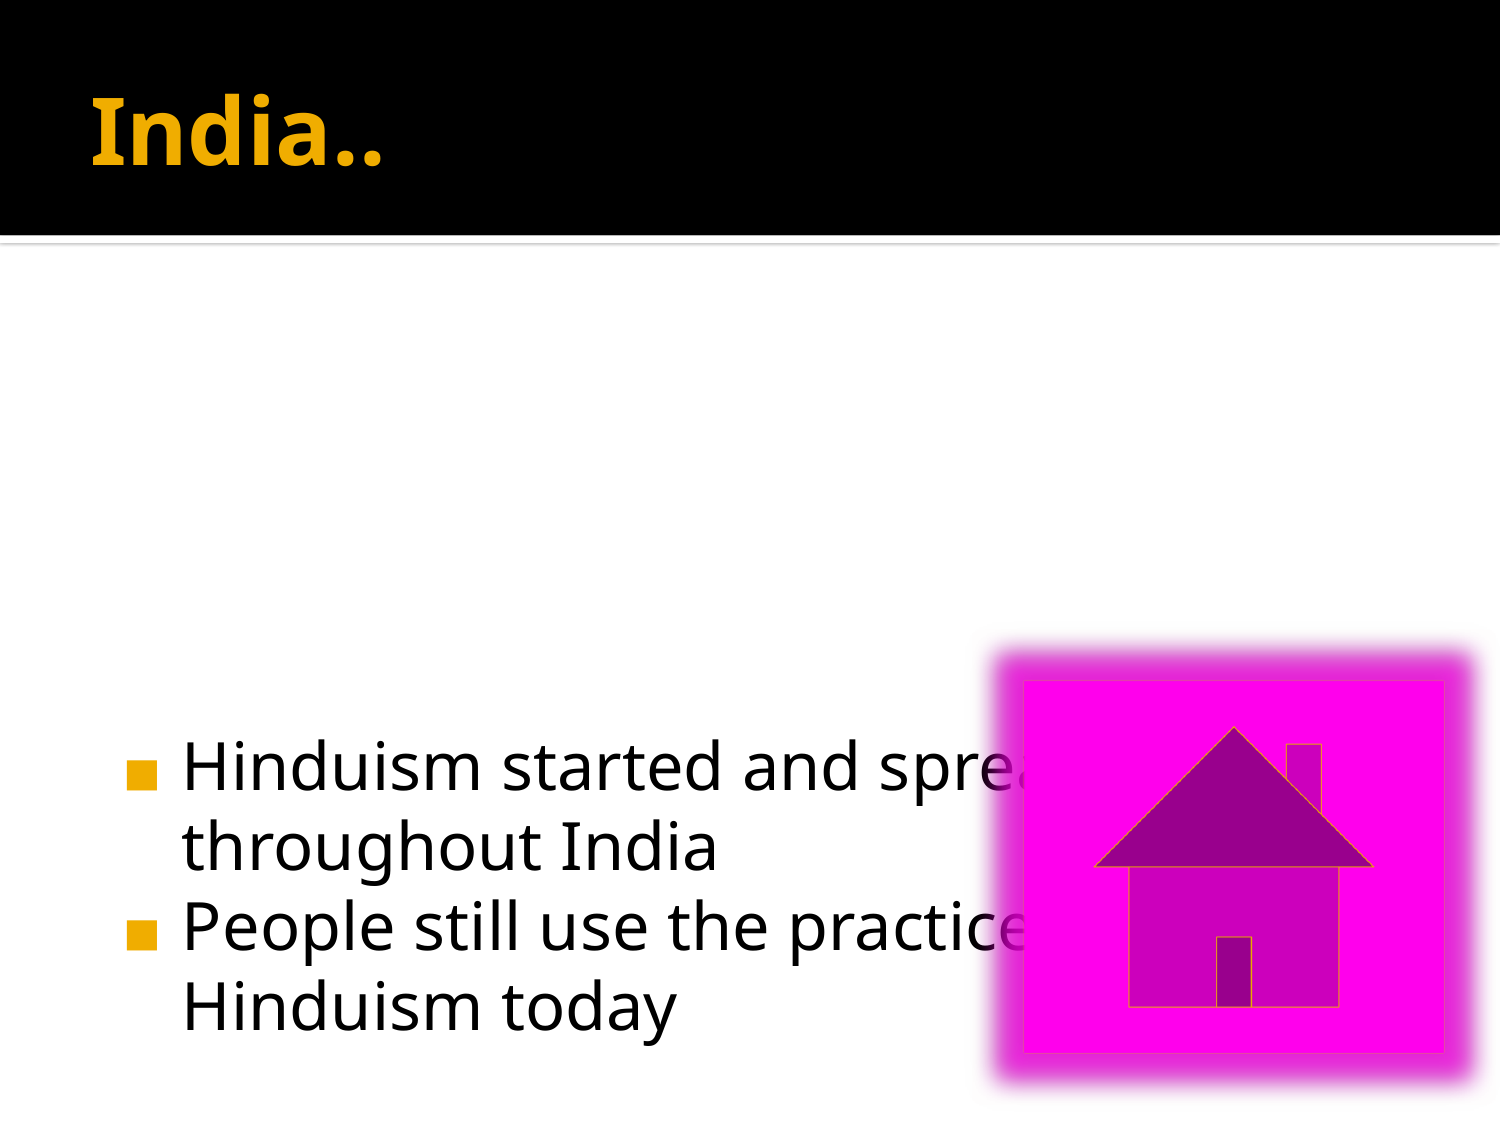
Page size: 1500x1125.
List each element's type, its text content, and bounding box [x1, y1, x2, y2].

list Hinduism started and spread throughout India People still use the practices of Hinduism today [100, 296, 1445, 1053]
title India.. [75, 24, 1425, 231]
text_box [1025, 682, 1443, 1052]
